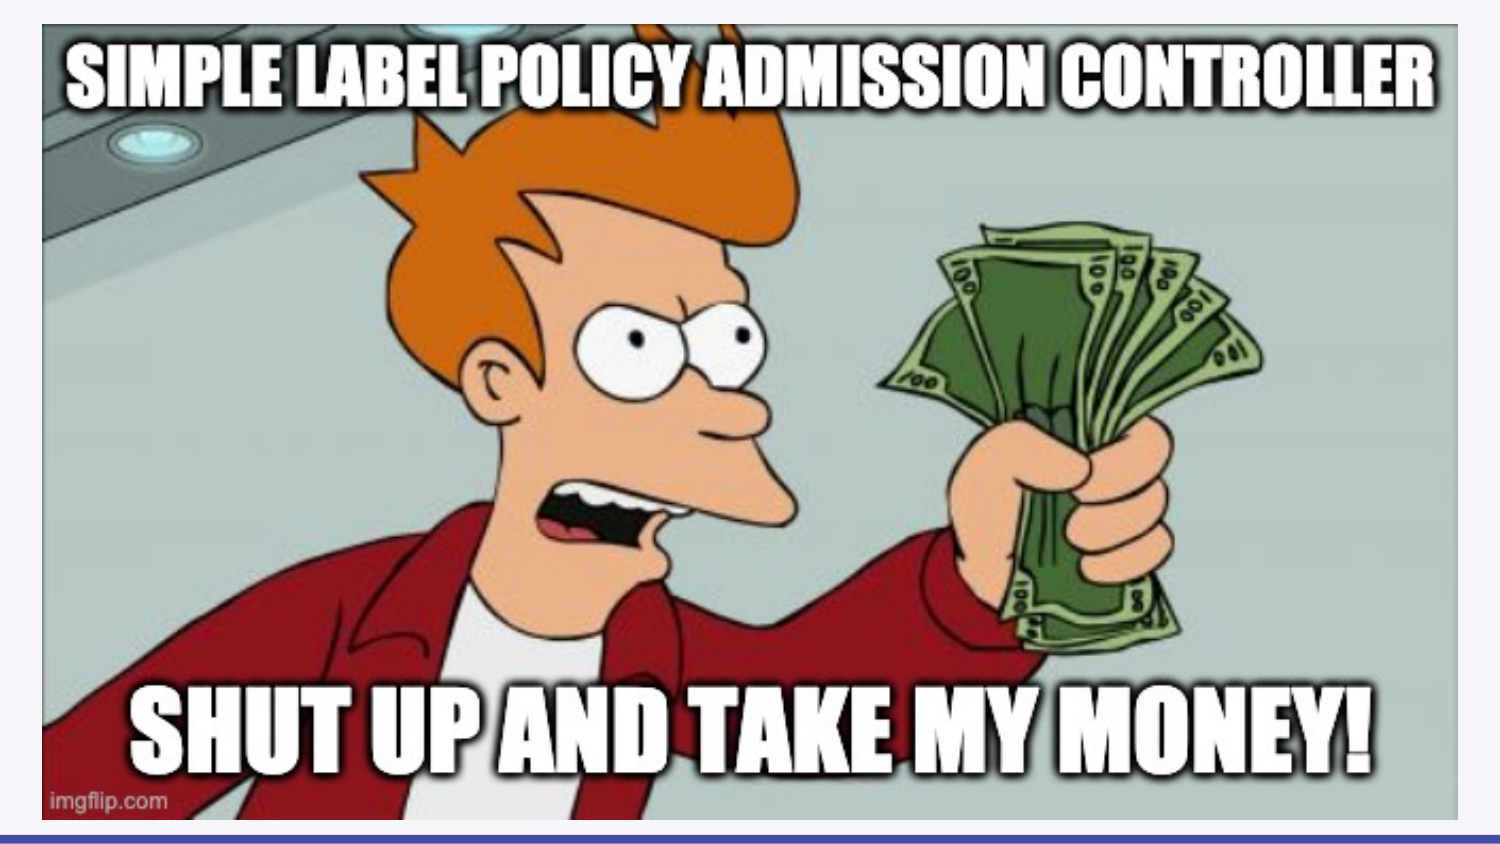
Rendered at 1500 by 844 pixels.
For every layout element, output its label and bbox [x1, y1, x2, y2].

picture [42, 24, 1458, 820]
